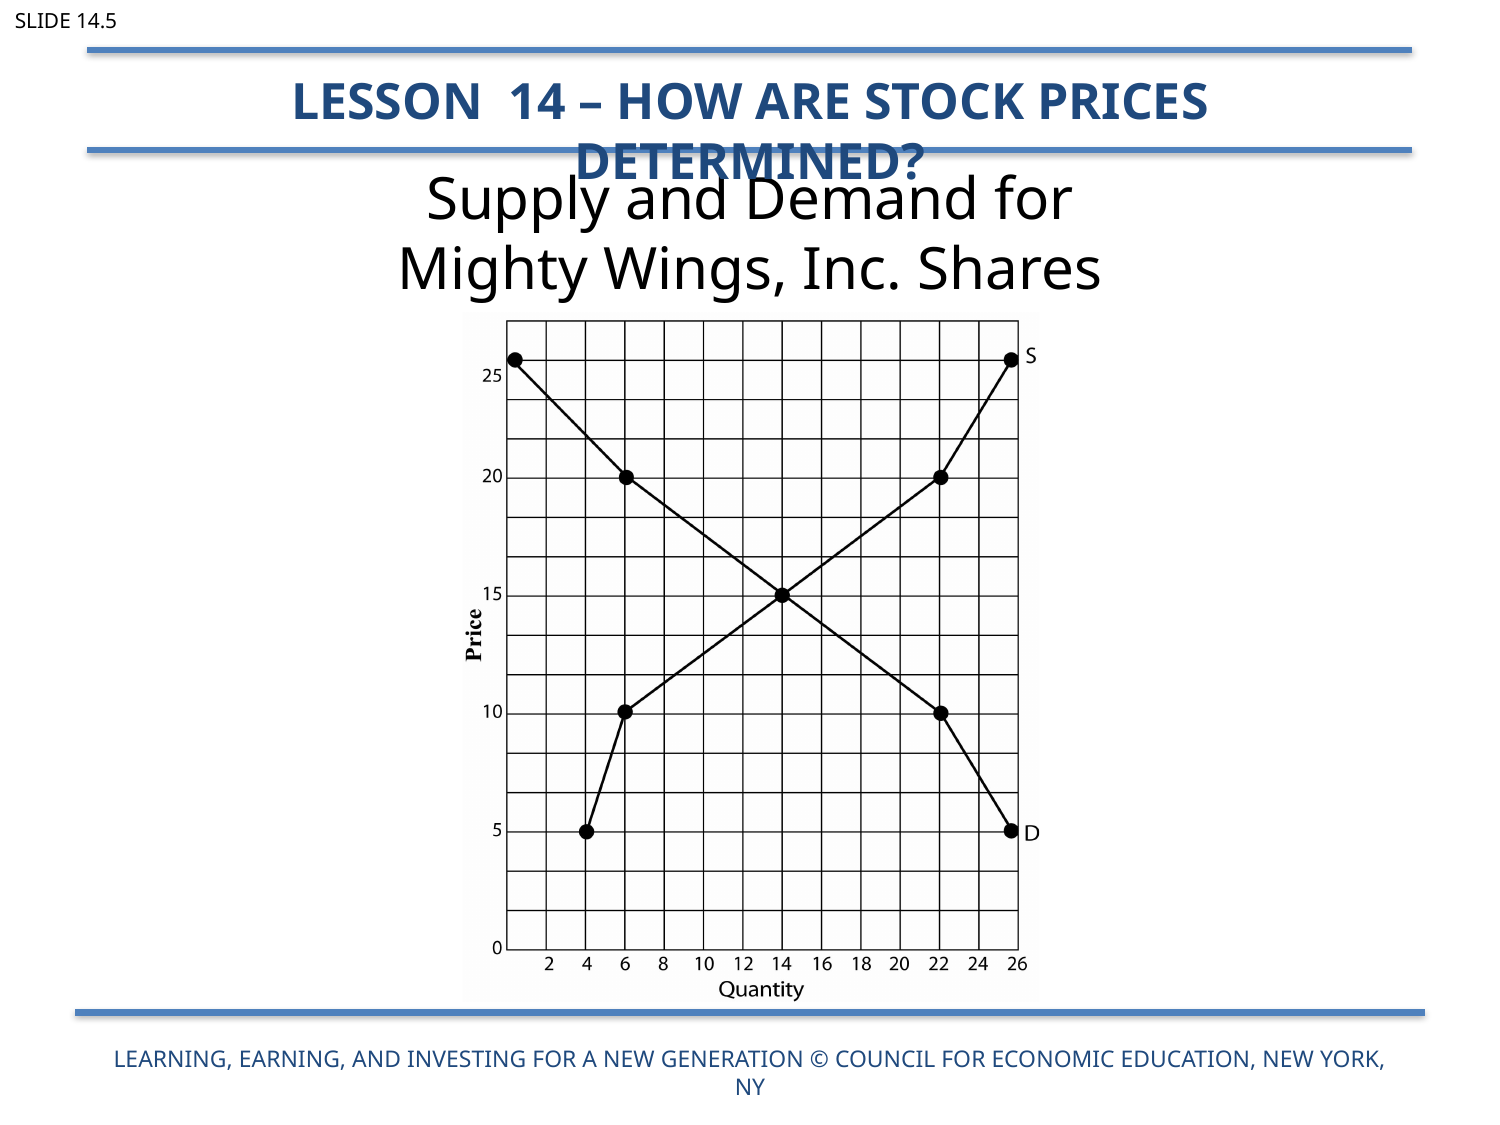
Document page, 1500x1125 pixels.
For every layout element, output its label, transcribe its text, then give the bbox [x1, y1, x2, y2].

title Supply and Demand for Mighty Wings, Inc. Shares [75, 137, 1425, 325]
text_box Lesson 14 – How are Stock Prices Determined? [125, 62, 1375, 149]
text_box Slide 14.5 [0, 0, 213, 40]
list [462, 312, 1040, 1002]
text_box Lesson 14 – How are Stock Prices Determined? [125, 159, 1375, 198]
